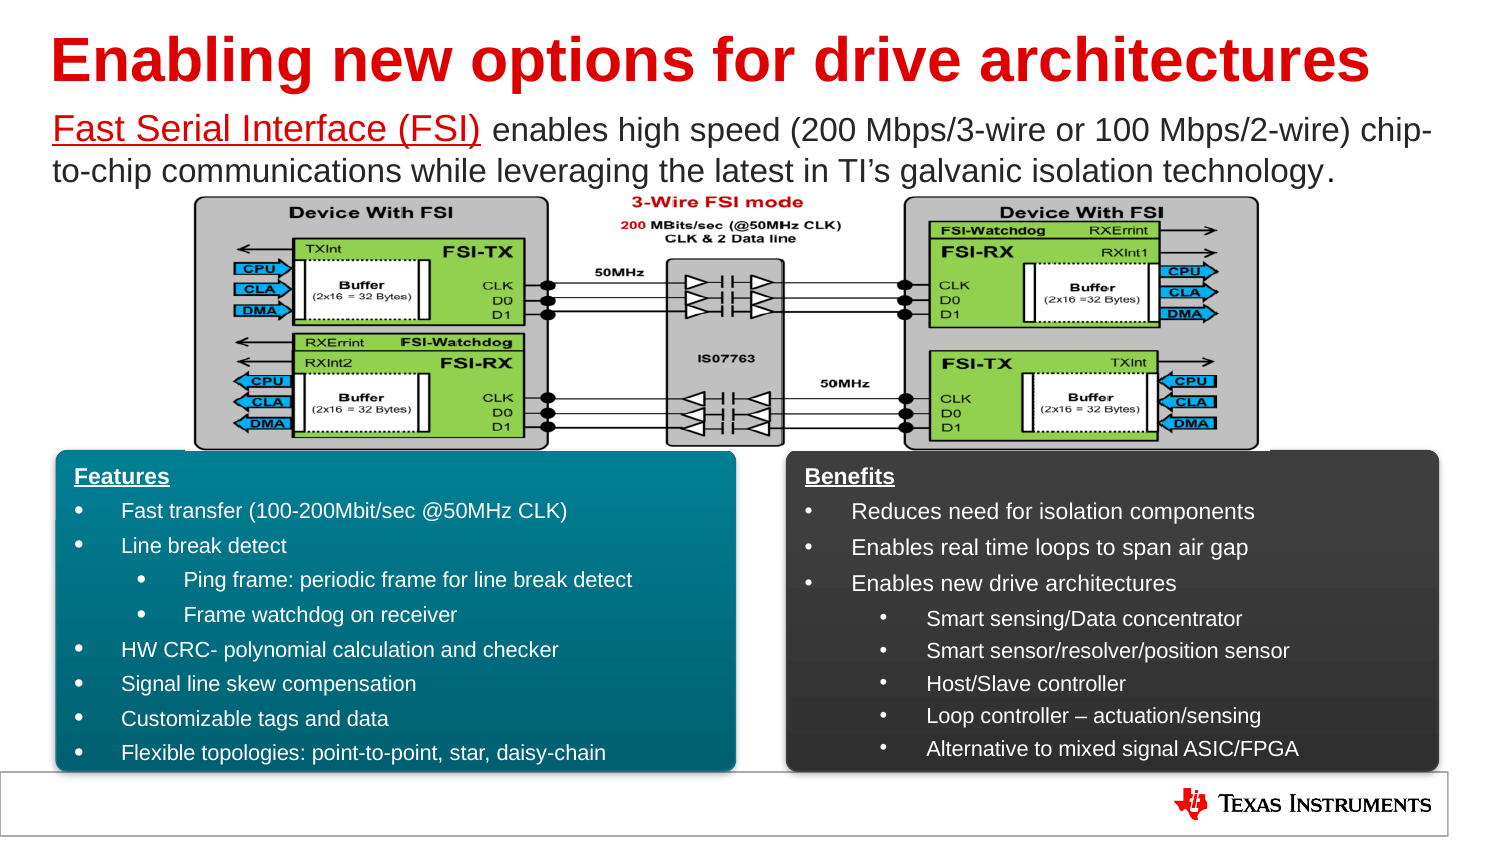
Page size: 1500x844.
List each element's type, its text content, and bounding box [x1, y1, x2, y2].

text_box Features Fast transfer (100-200Mbit/sec @50MHz CLK) Line break detect Ping frame: periodic frame for line break detect Frame watchdog on receiver HW CRC- polynomial calculation and checker Signal line skew compensation Customizable tags and data Flexible topologies: point-to-point, star, daisy-chain [55, 449, 737, 772]
picture [184, 189, 1271, 451]
text_box Fast Serial Interface (FSI) enables high speed (200 Mbps/3-wire or 100 Mbps/2-wire) chip-to-chip communications while leveraging the latest in TI’s galvanic isolation technology. [37, 97, 1463, 197]
picture [1174, 788, 1431, 820]
text_box Benefits Reduces need for isolation components Enables real time loops to span air gap Enables new drive architectures Smart sensing/Data concentrator Smart sensor/resolver/position sensor Host/Slave controller Loop controller – actuation/sensing Alternative to mixed signal ASIC/FPGA [785, 449, 1440, 772]
title Enabling new options for drive architectures [37, 12, 1426, 97]
